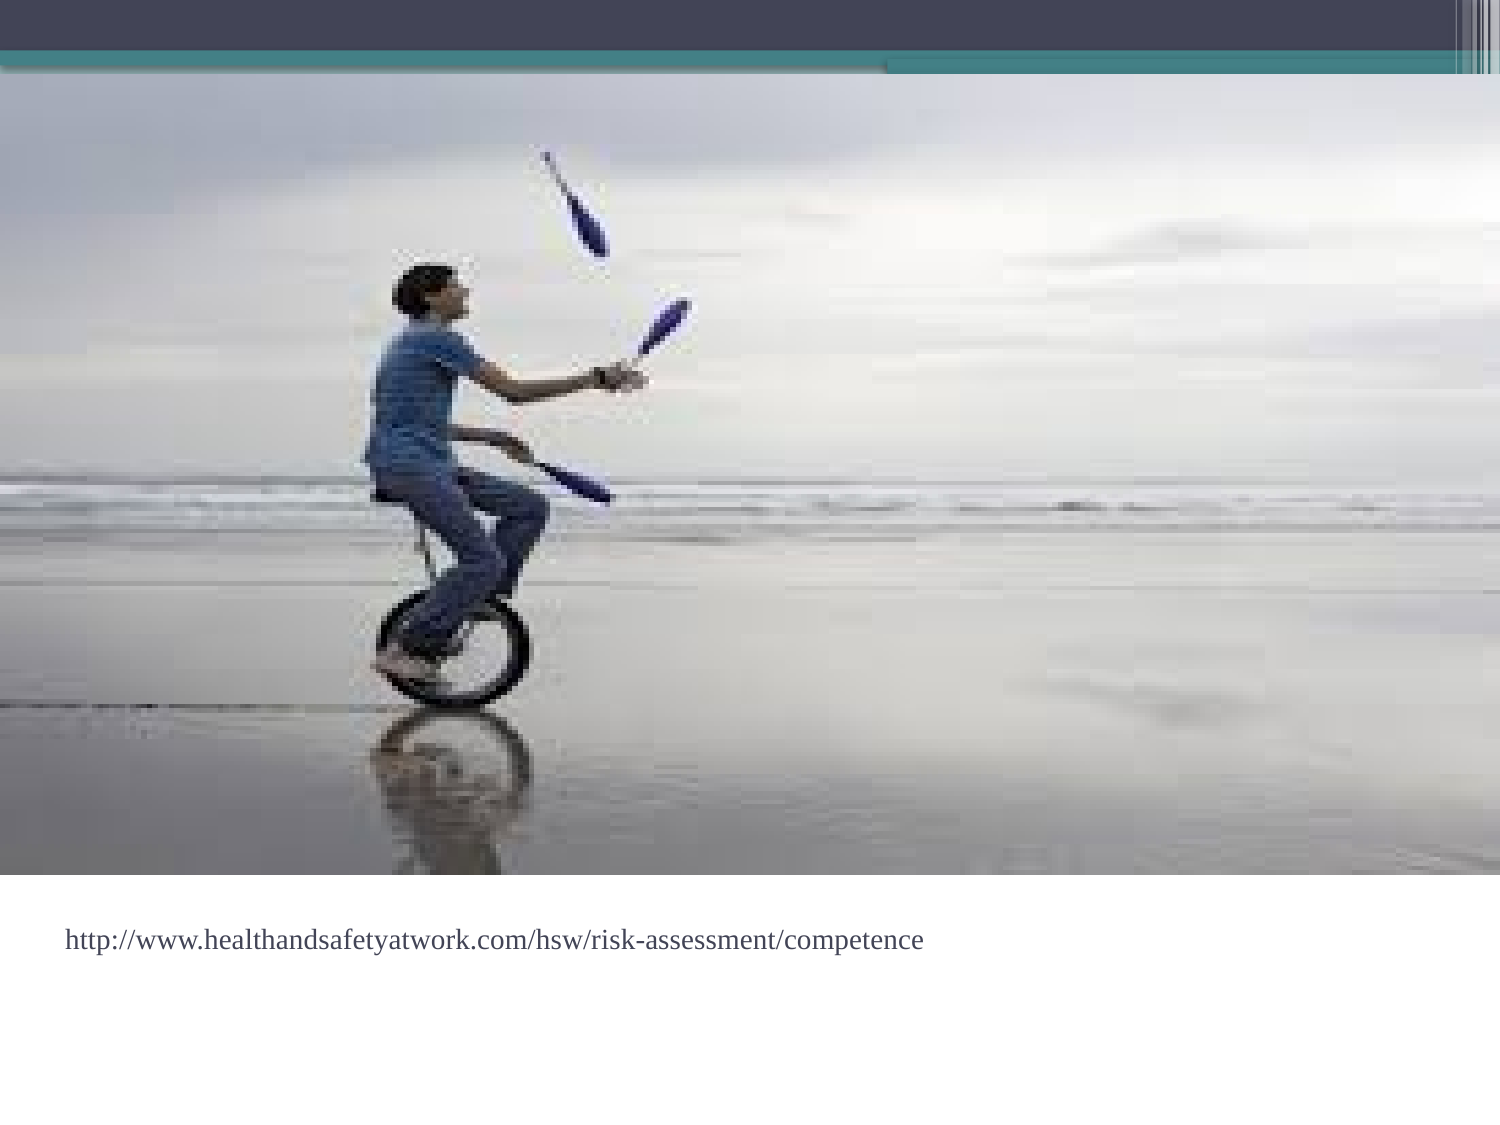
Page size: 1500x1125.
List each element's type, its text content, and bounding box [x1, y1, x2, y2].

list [0, 74, 1500, 876]
title http://www.healthandsafetyatwork.com/hsw/risk-assessment/competence [49, 886, 1401, 1026]
